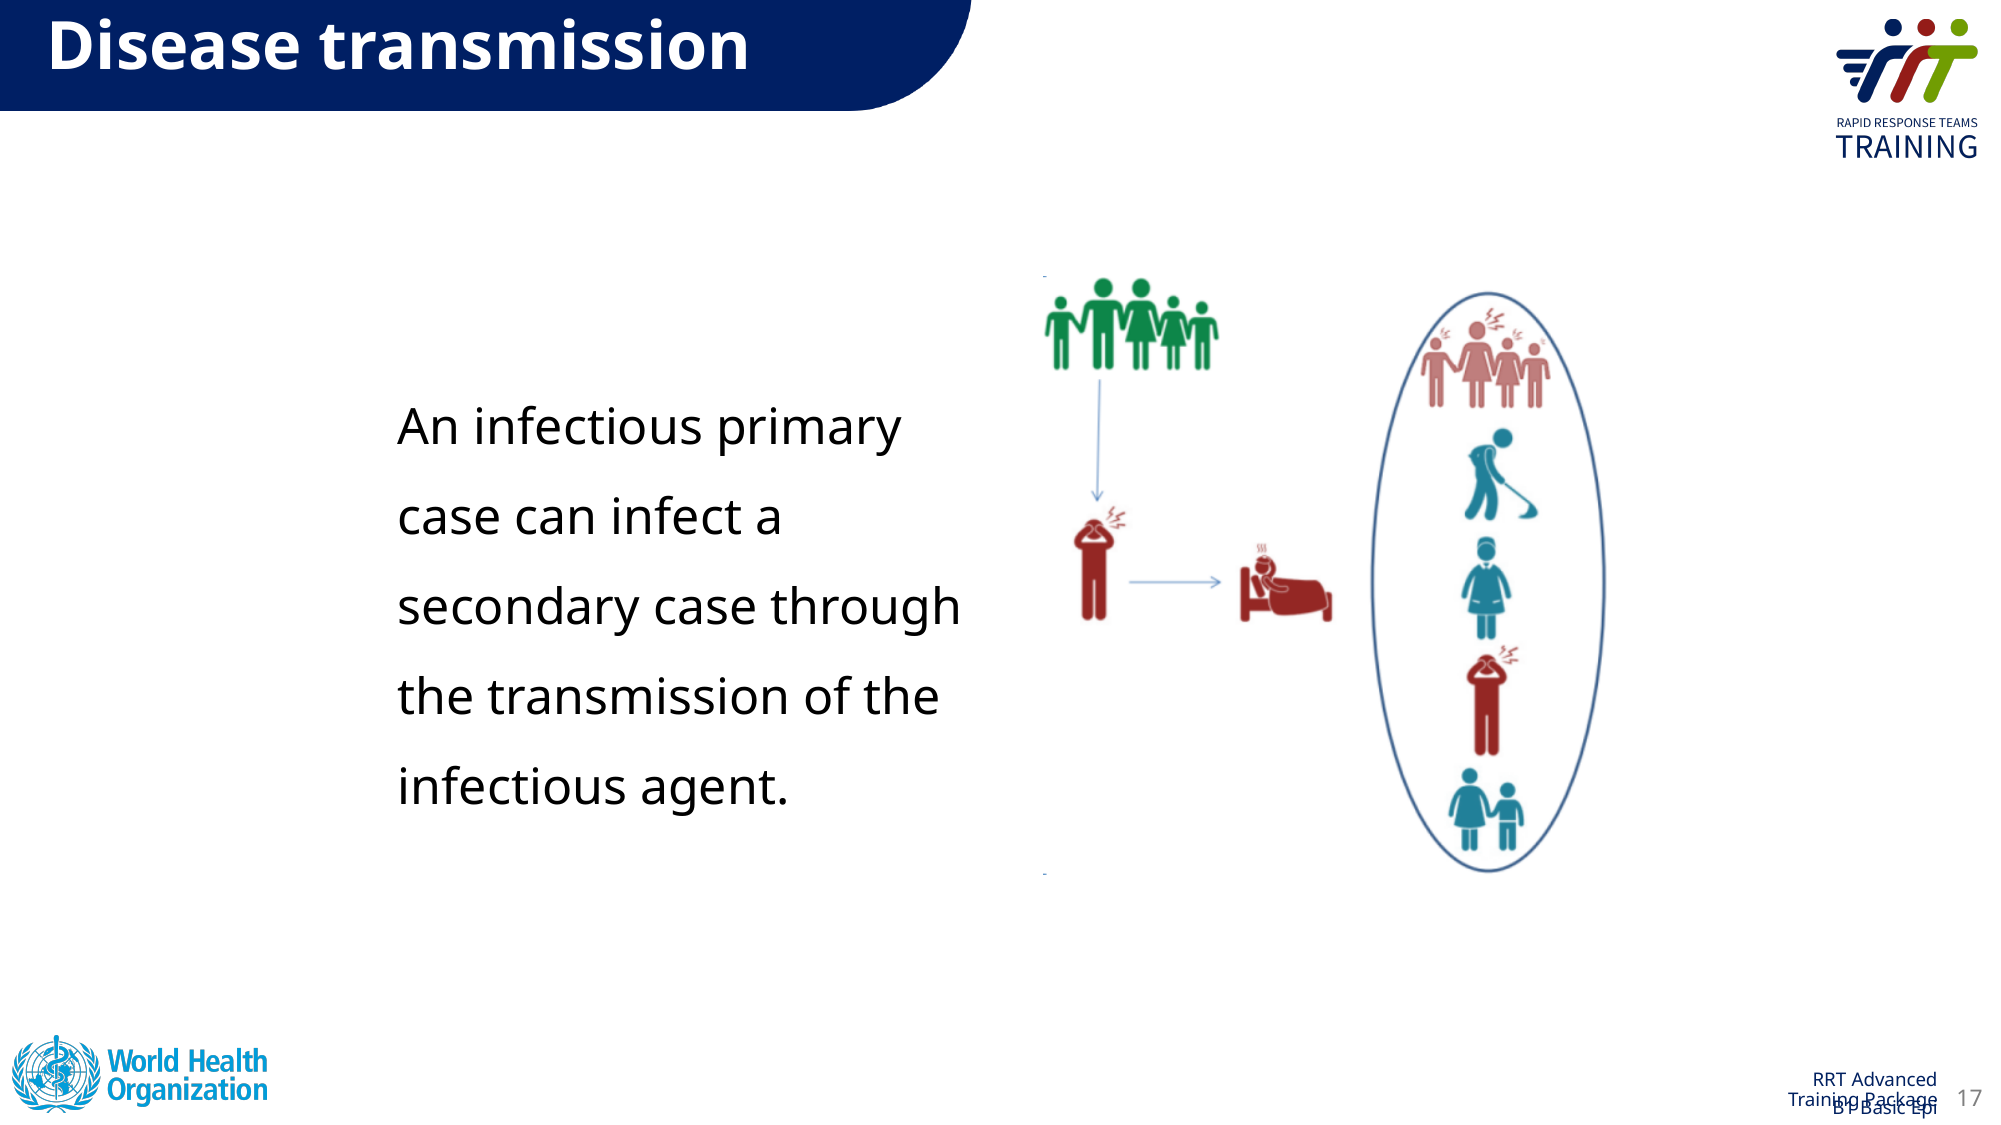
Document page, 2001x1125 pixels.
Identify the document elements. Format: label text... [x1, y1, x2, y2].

picture [1043, 276, 1607, 875]
title Disease transmission [38, 0, 838, 102]
list An infectious primary case can infect a secondary case through the transmission of the infectious agent. [389, 356, 1001, 769]
picture [12, 1035, 267, 1113]
picture [0, 0, 972, 111]
picture [12, 1083, 48, 1113]
picture [58, 1050, 64, 1058]
picture [1835, 19, 1978, 167]
